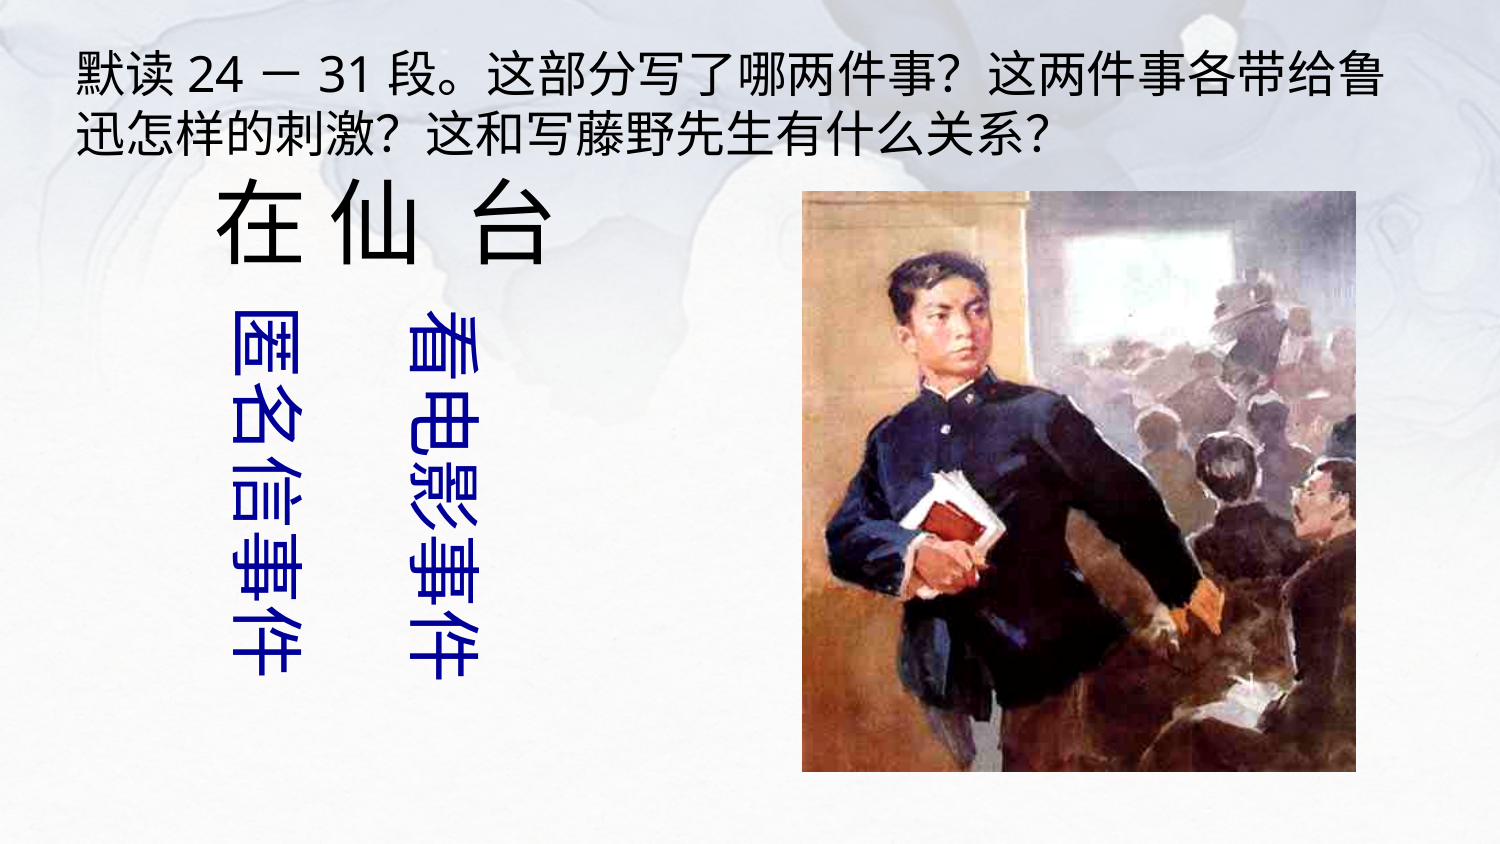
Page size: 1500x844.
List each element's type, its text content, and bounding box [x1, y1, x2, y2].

text_box 看电影事件 [388, 283, 503, 687]
text_box 默读24－31段。这部分写了哪两件事？这两件事各带给鲁迅怎样的刺激？这和写藤野先生有什么关系？ [63, 36, 1425, 168]
text_box 在 仙 台 [202, 168, 570, 282]
text_box 匿名信事件 [211, 298, 326, 689]
picture [0, 0, 1500, 844]
